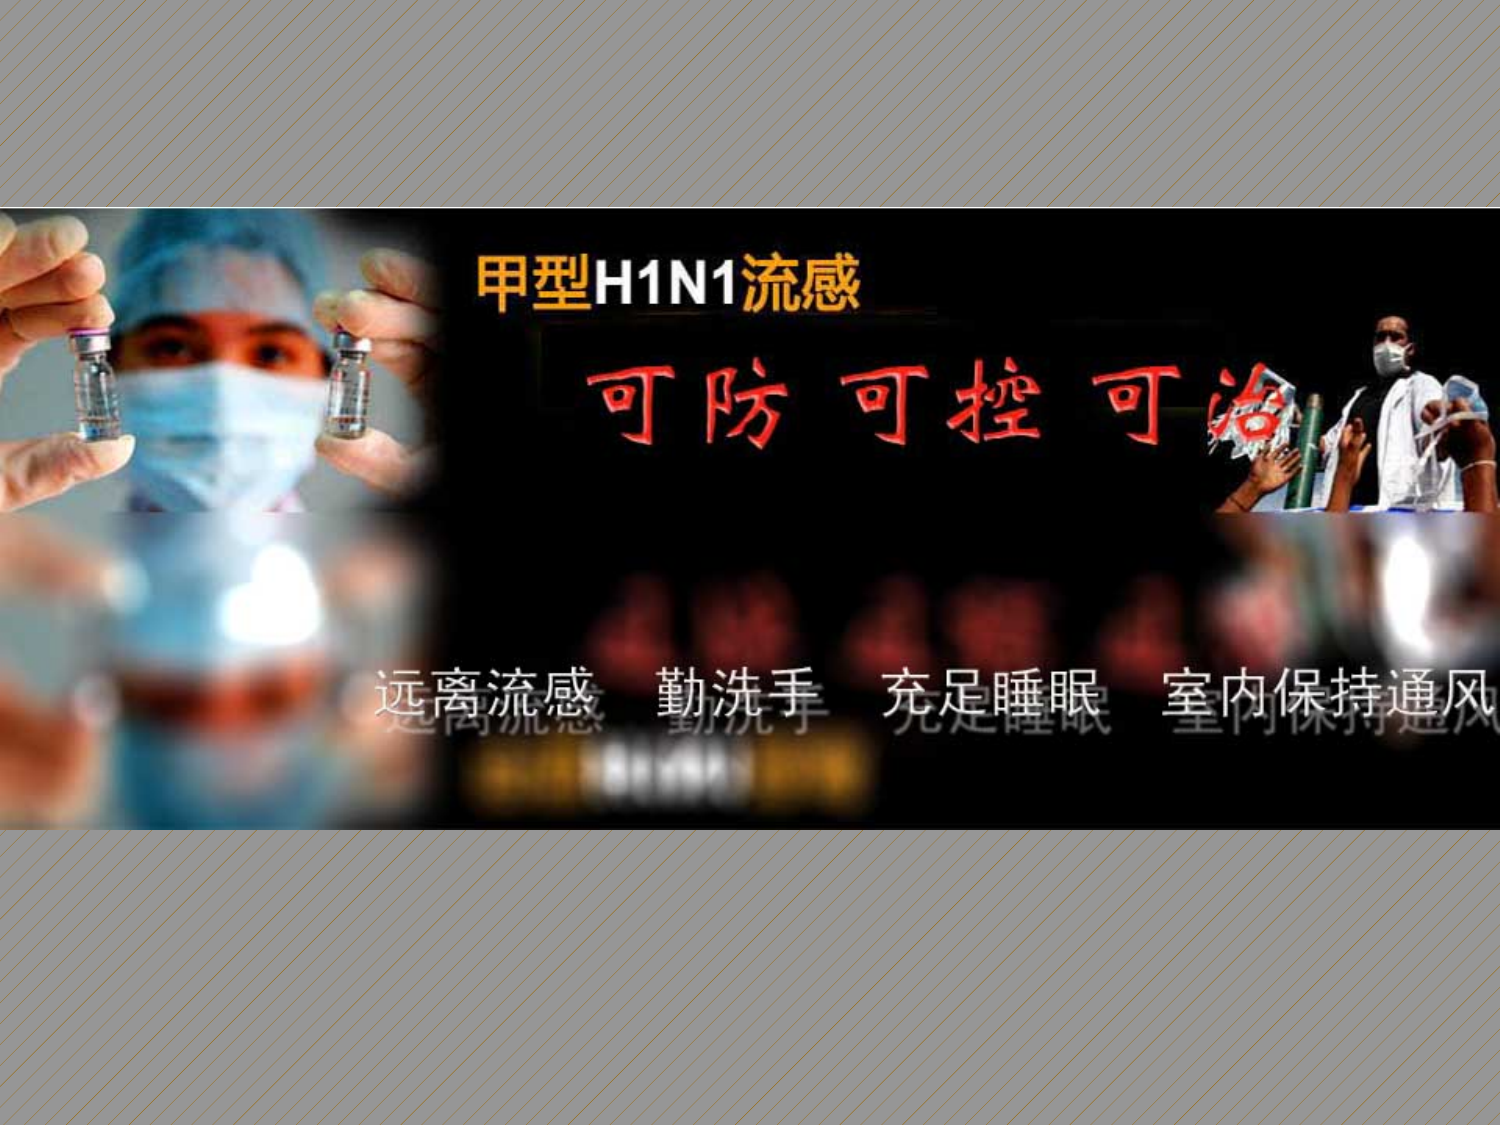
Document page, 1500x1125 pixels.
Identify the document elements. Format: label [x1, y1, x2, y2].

picture [0, 207, 1500, 831]
